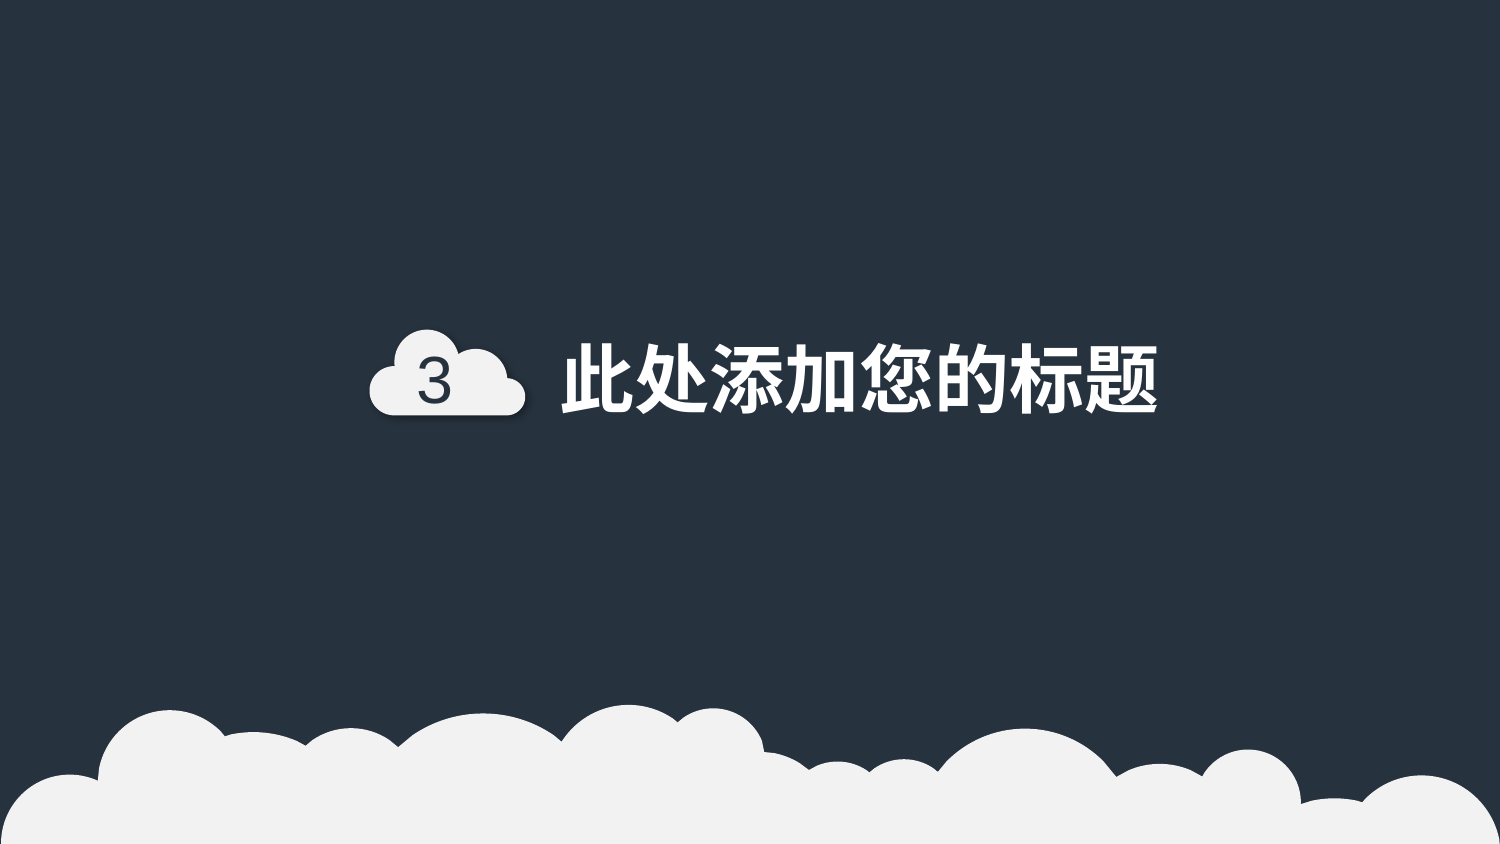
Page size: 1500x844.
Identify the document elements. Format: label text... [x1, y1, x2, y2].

text_box 此处添加您的标题 [545, 324, 1175, 430]
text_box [369, 329, 526, 426]
text_box [0, 703, 1500, 844]
